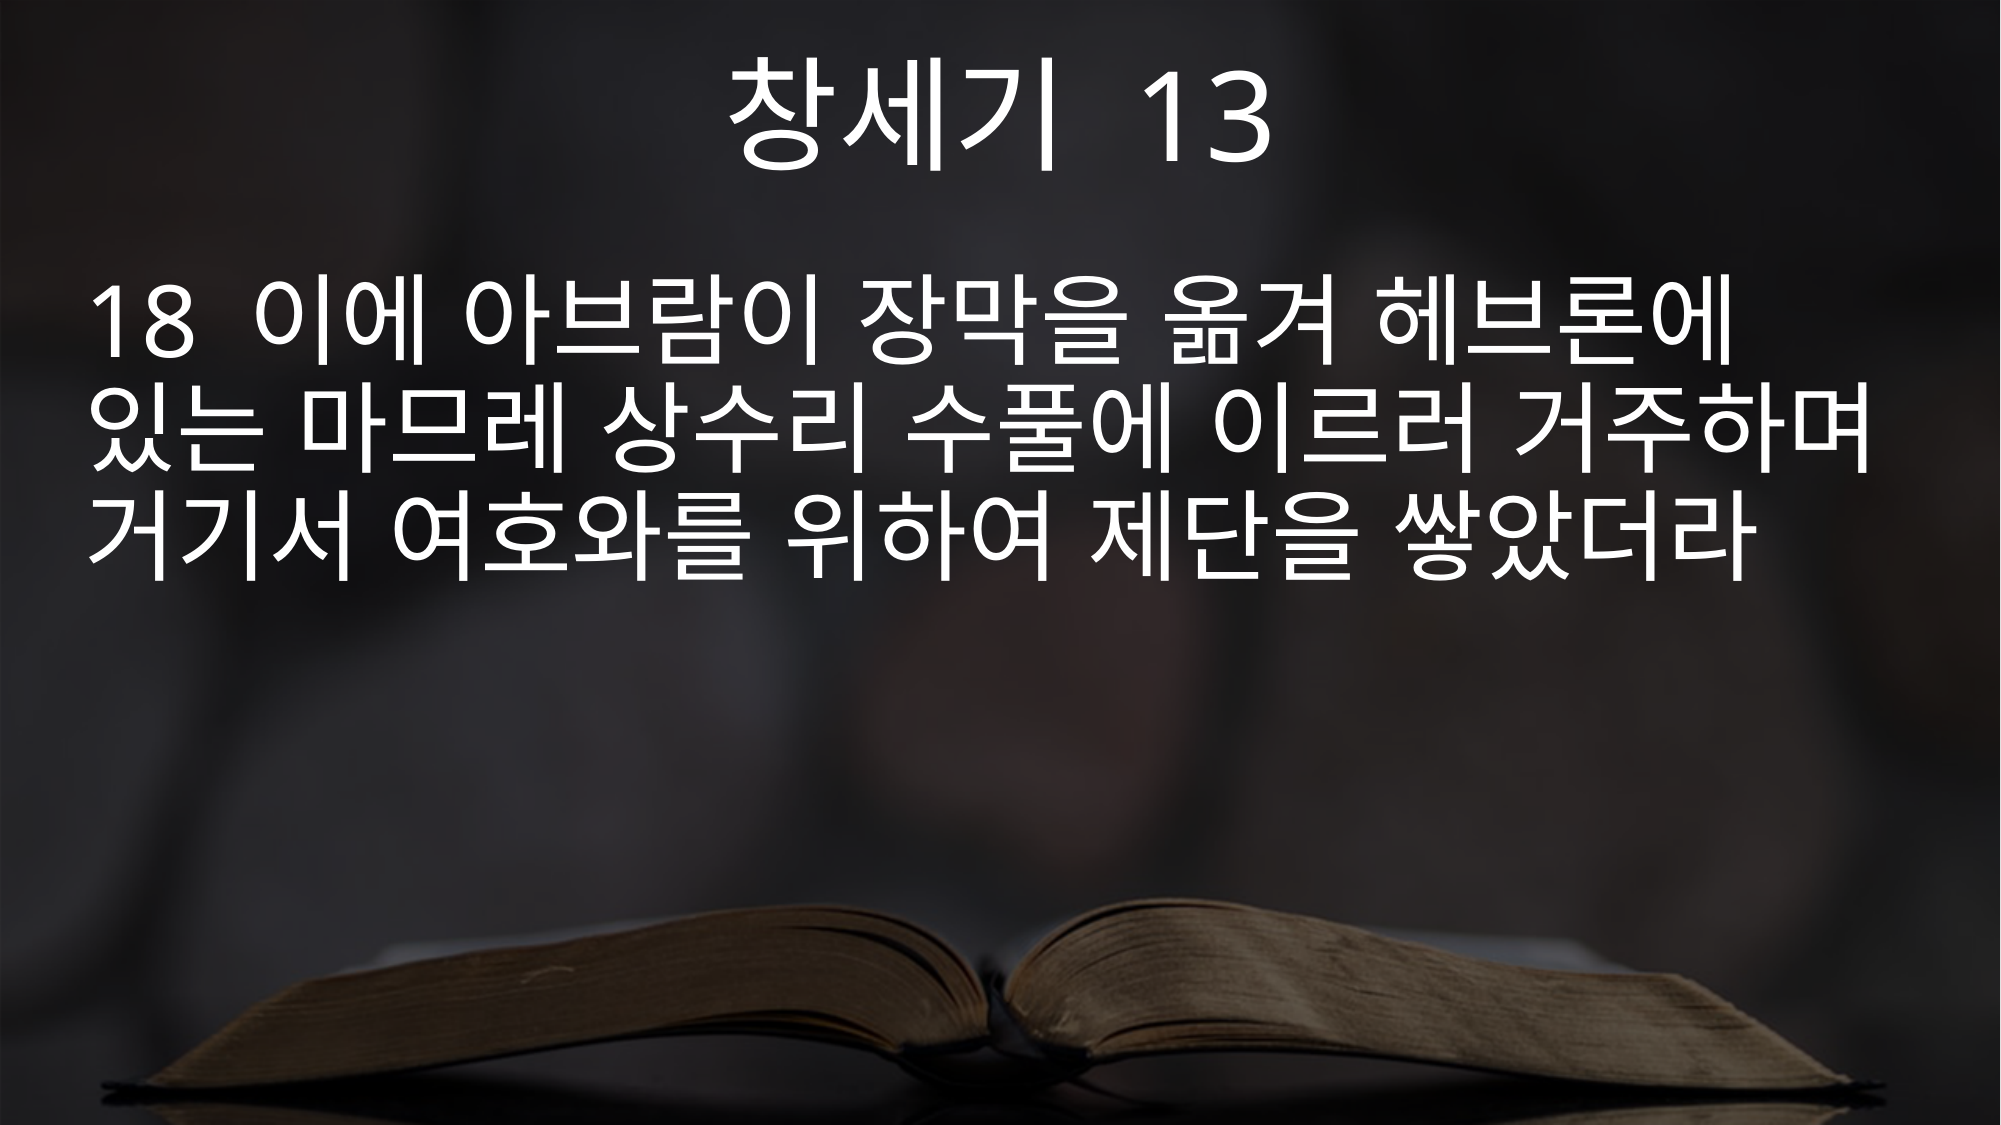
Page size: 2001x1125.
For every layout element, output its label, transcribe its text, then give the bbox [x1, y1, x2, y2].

list 18 이에 아브람이 장막을 옮겨 헤브론에 있는 마므레 상수리 수풀에 이르러 거주하며 거기서 여호와를 위하여 제단을 쌓았더라 [69, 263, 1953, 423]
picture [0, 0, 2001, 1125]
footer 창세기 13 [0, 32, 2000, 192]
